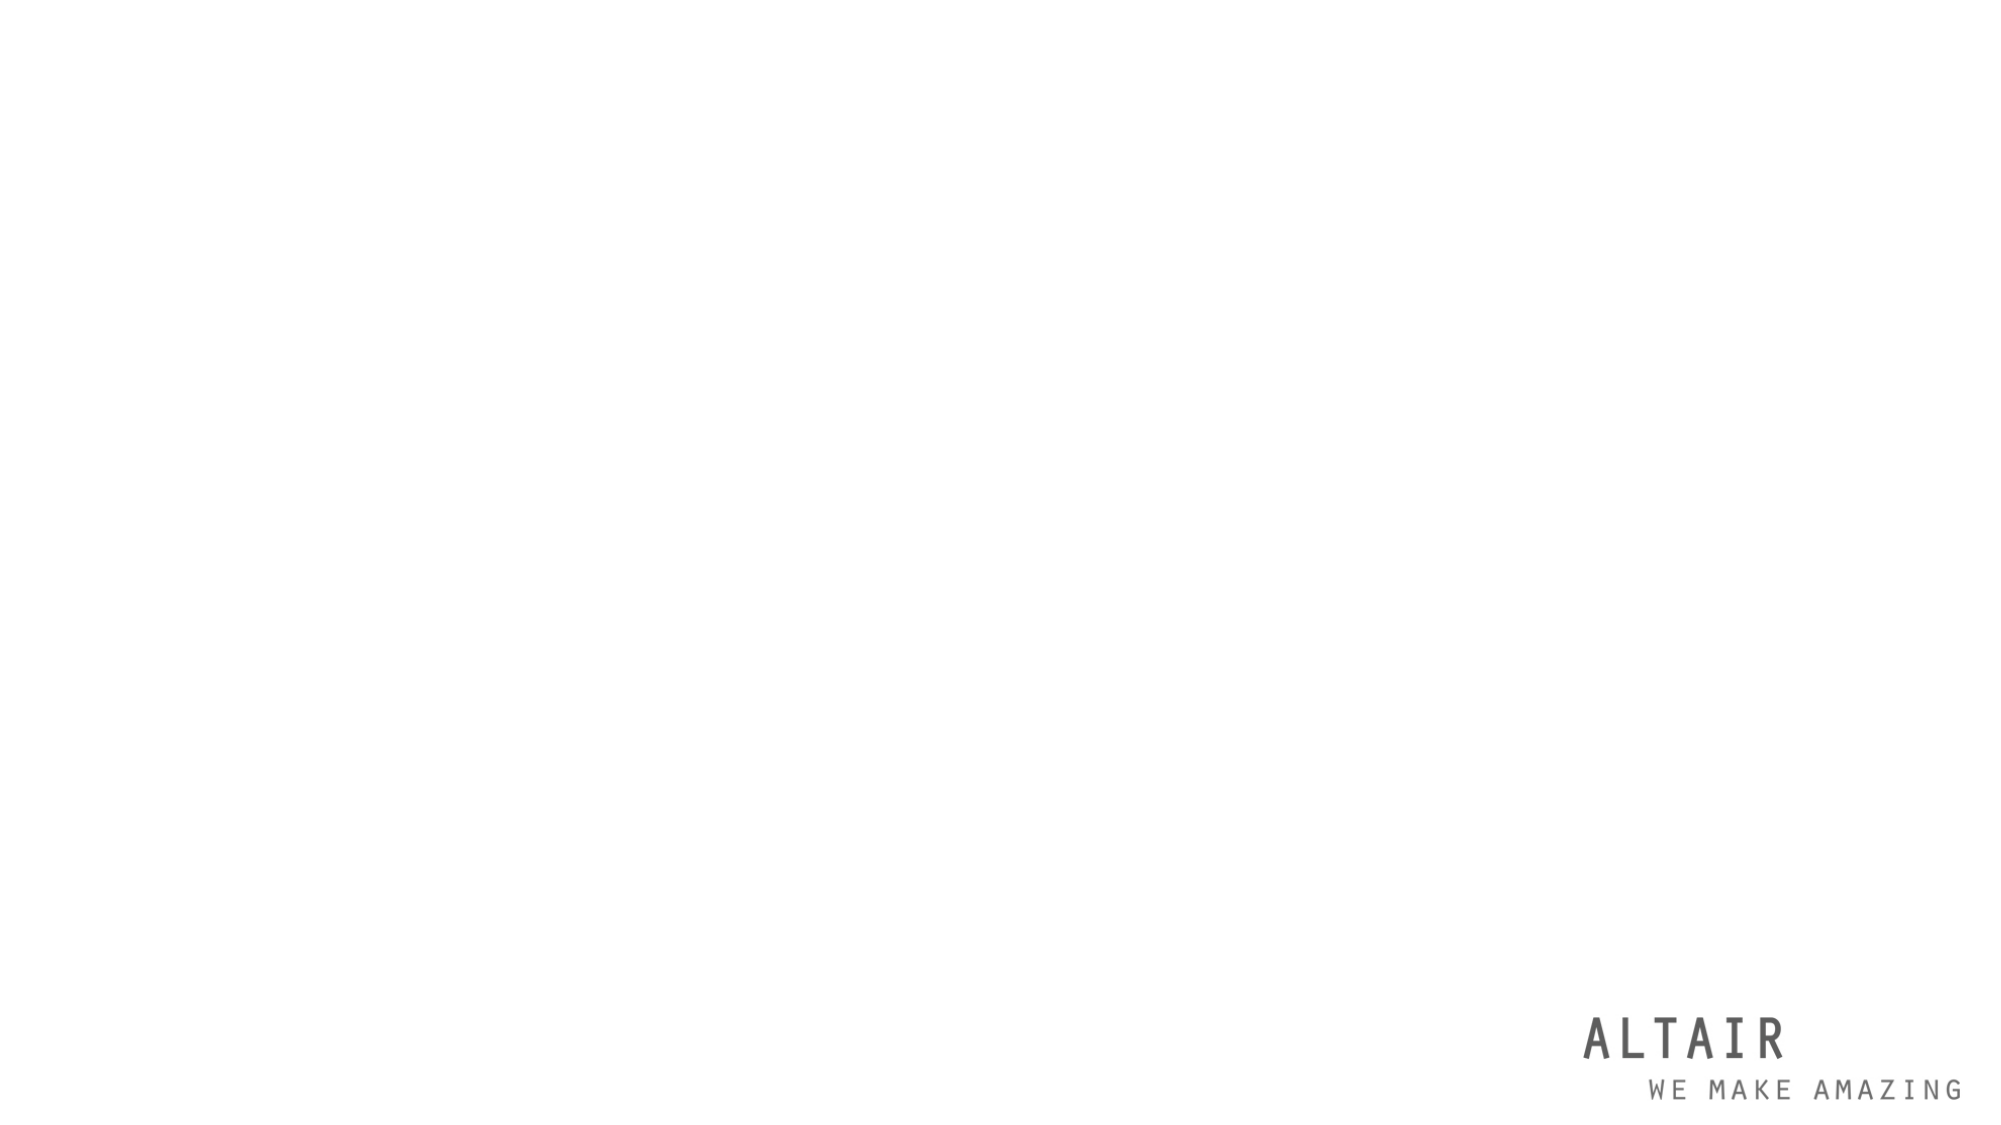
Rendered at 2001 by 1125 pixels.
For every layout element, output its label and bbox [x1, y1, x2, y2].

picture [1583, 1014, 1964, 1103]
